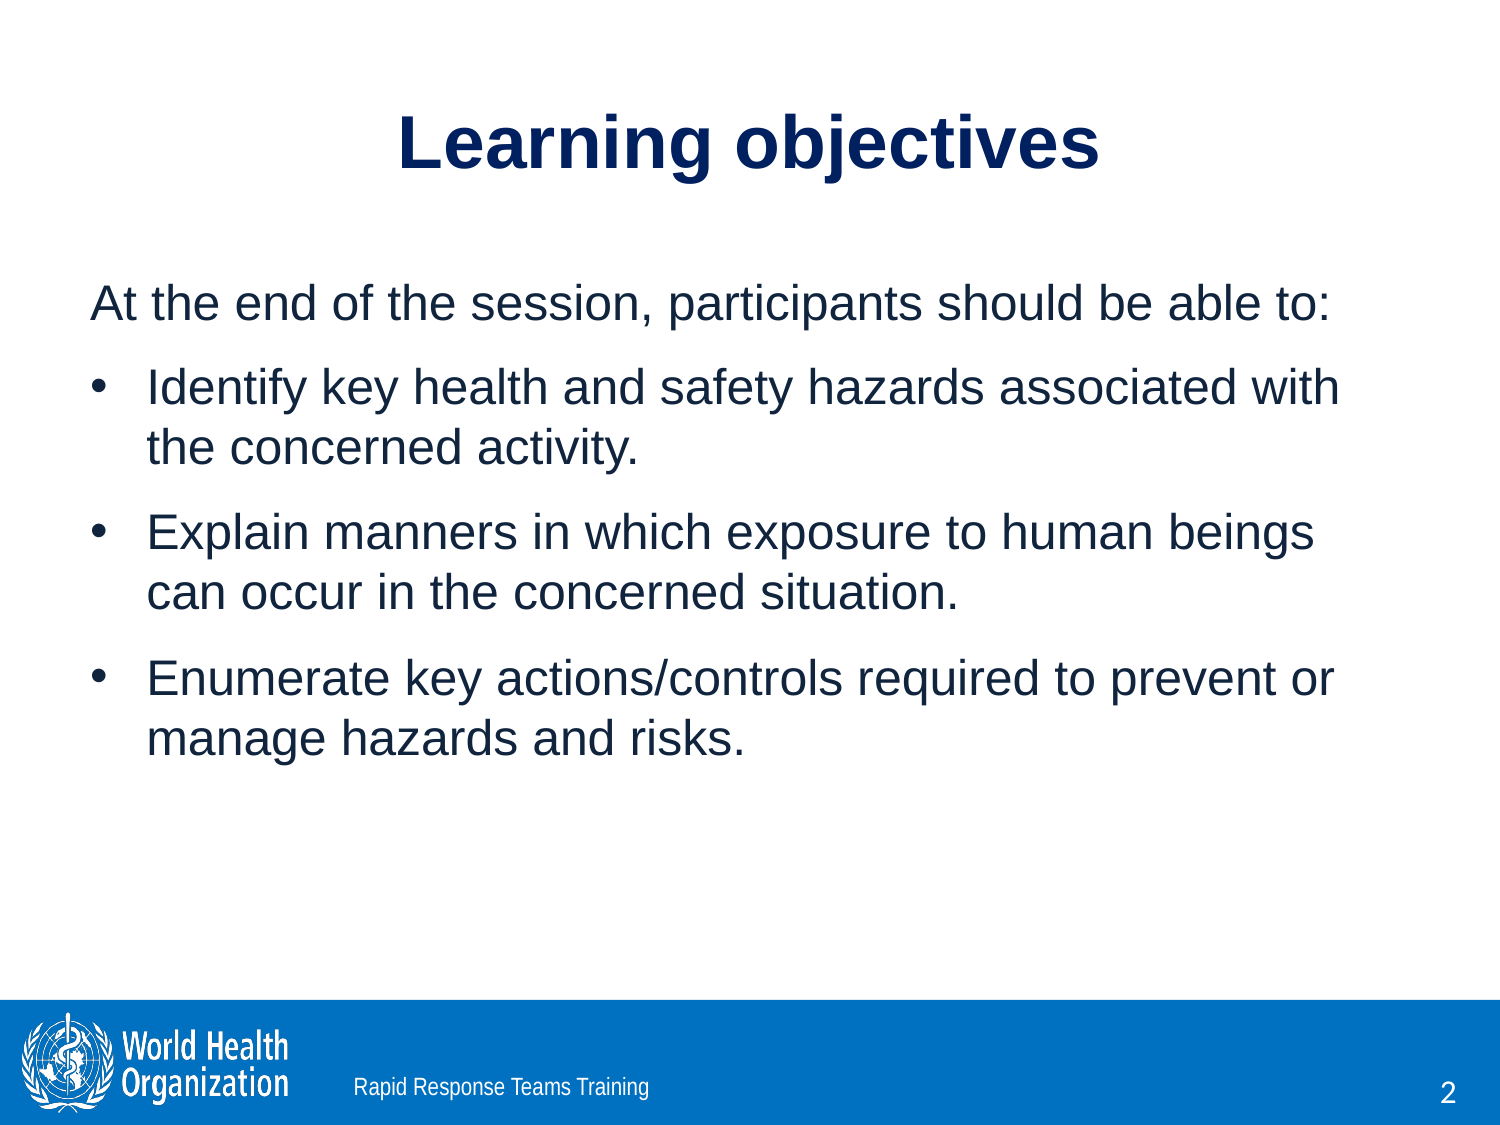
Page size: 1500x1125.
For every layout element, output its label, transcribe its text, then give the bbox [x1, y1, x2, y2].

title Learning objectives [75, 45, 1425, 233]
list At the end of the session, participants should be able to: Identify key health and safety hazards associated with the concerned activity. Explain manners in which exposure to human beings can occur in the concerned situation. Enumerate key actions/controls required to prevent or manage hazards and risks. [75, 262, 1425, 1005]
picture [21, 1012, 288, 1113]
